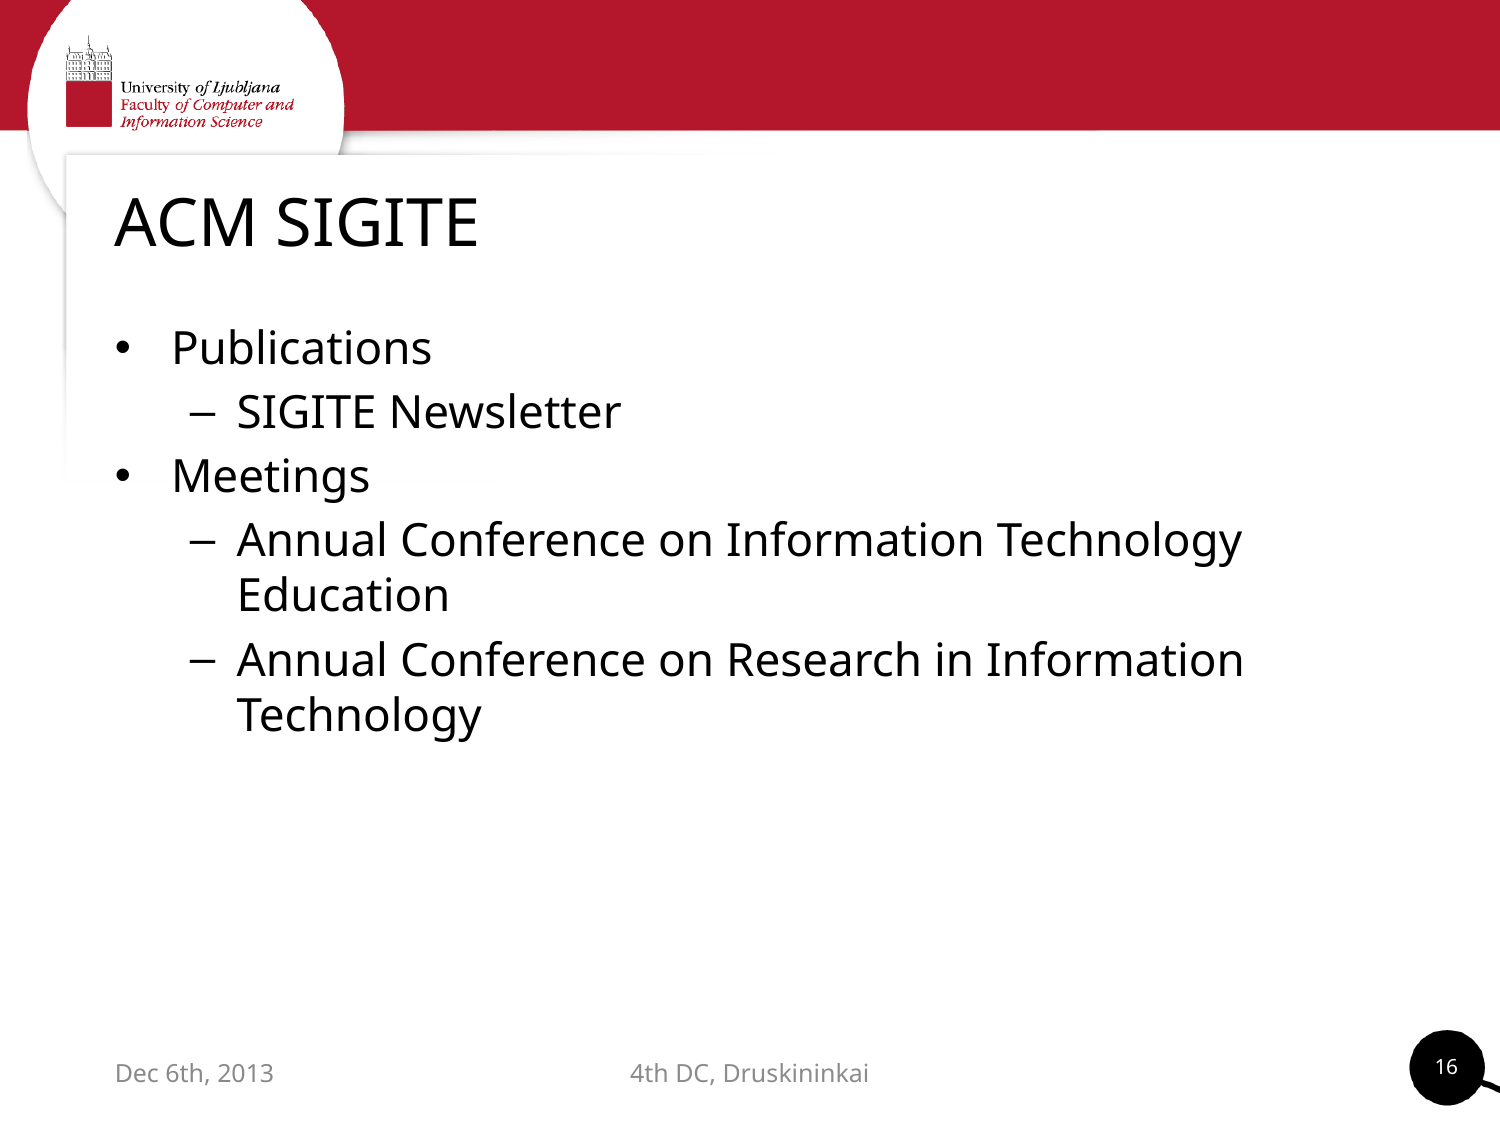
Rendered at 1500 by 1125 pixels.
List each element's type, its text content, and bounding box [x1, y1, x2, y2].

footer 4th DC, Druskininkai [512, 1042, 988, 1103]
picture [0, 0, 1500, 1125]
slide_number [99, 1042, 450, 1103]
title ACM SIGITE [99, 154, 1405, 286]
list Publications SIGITE Newsletter Meetings Annual Conference on Information Technology Education Annual Conference on Research in Information Technology [99, 311, 1405, 1016]
slide_number 16 [1404, 1034, 1488, 1101]
